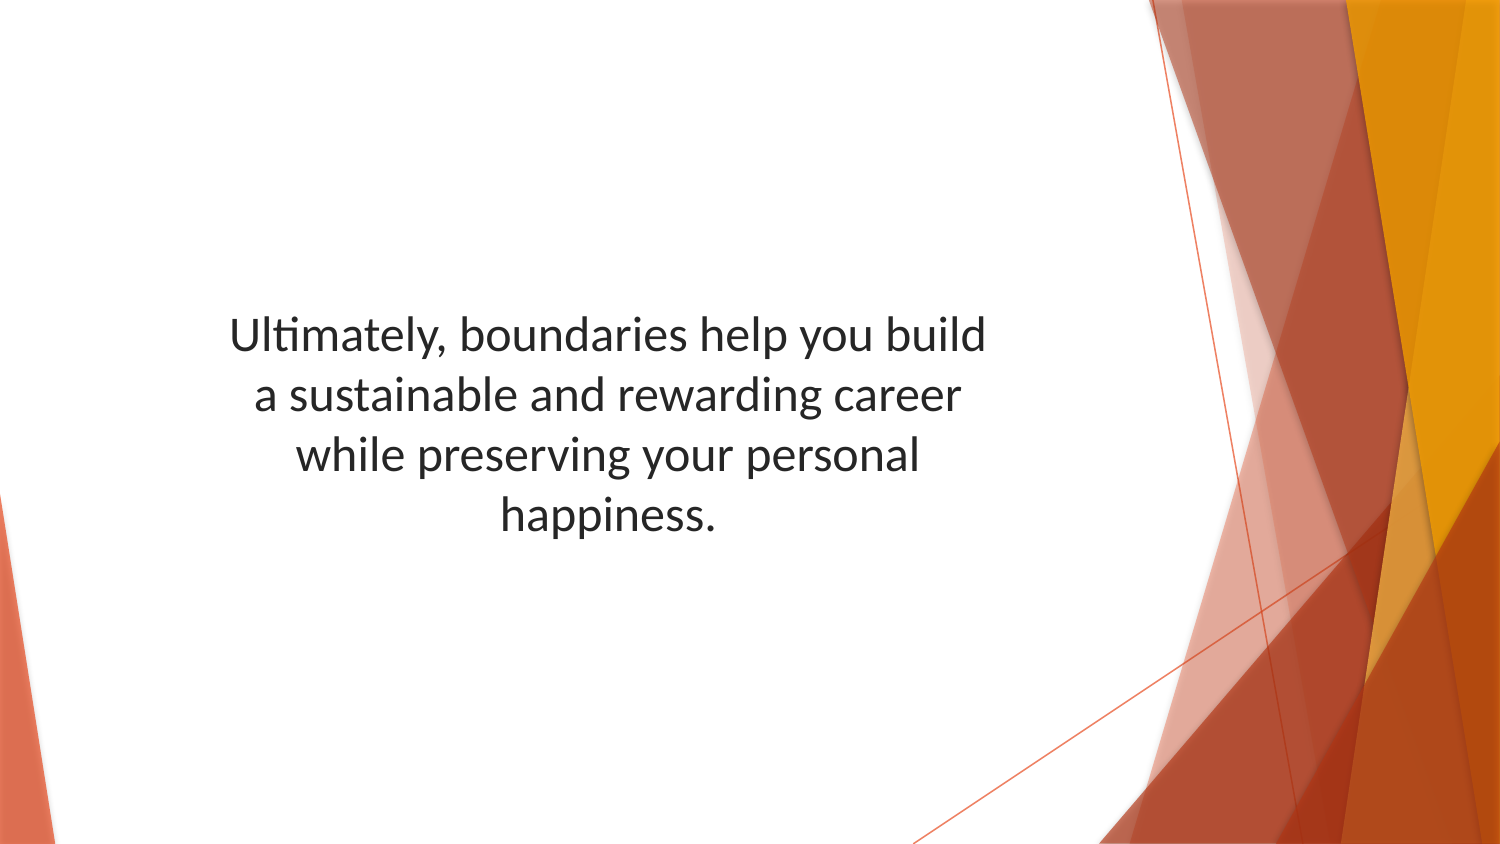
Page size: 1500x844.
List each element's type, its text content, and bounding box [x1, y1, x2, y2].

list Ultimately, boundaries help you build a sustainable and rewarding career while preserving your personal happiness. [194, 114, 1022, 729]
